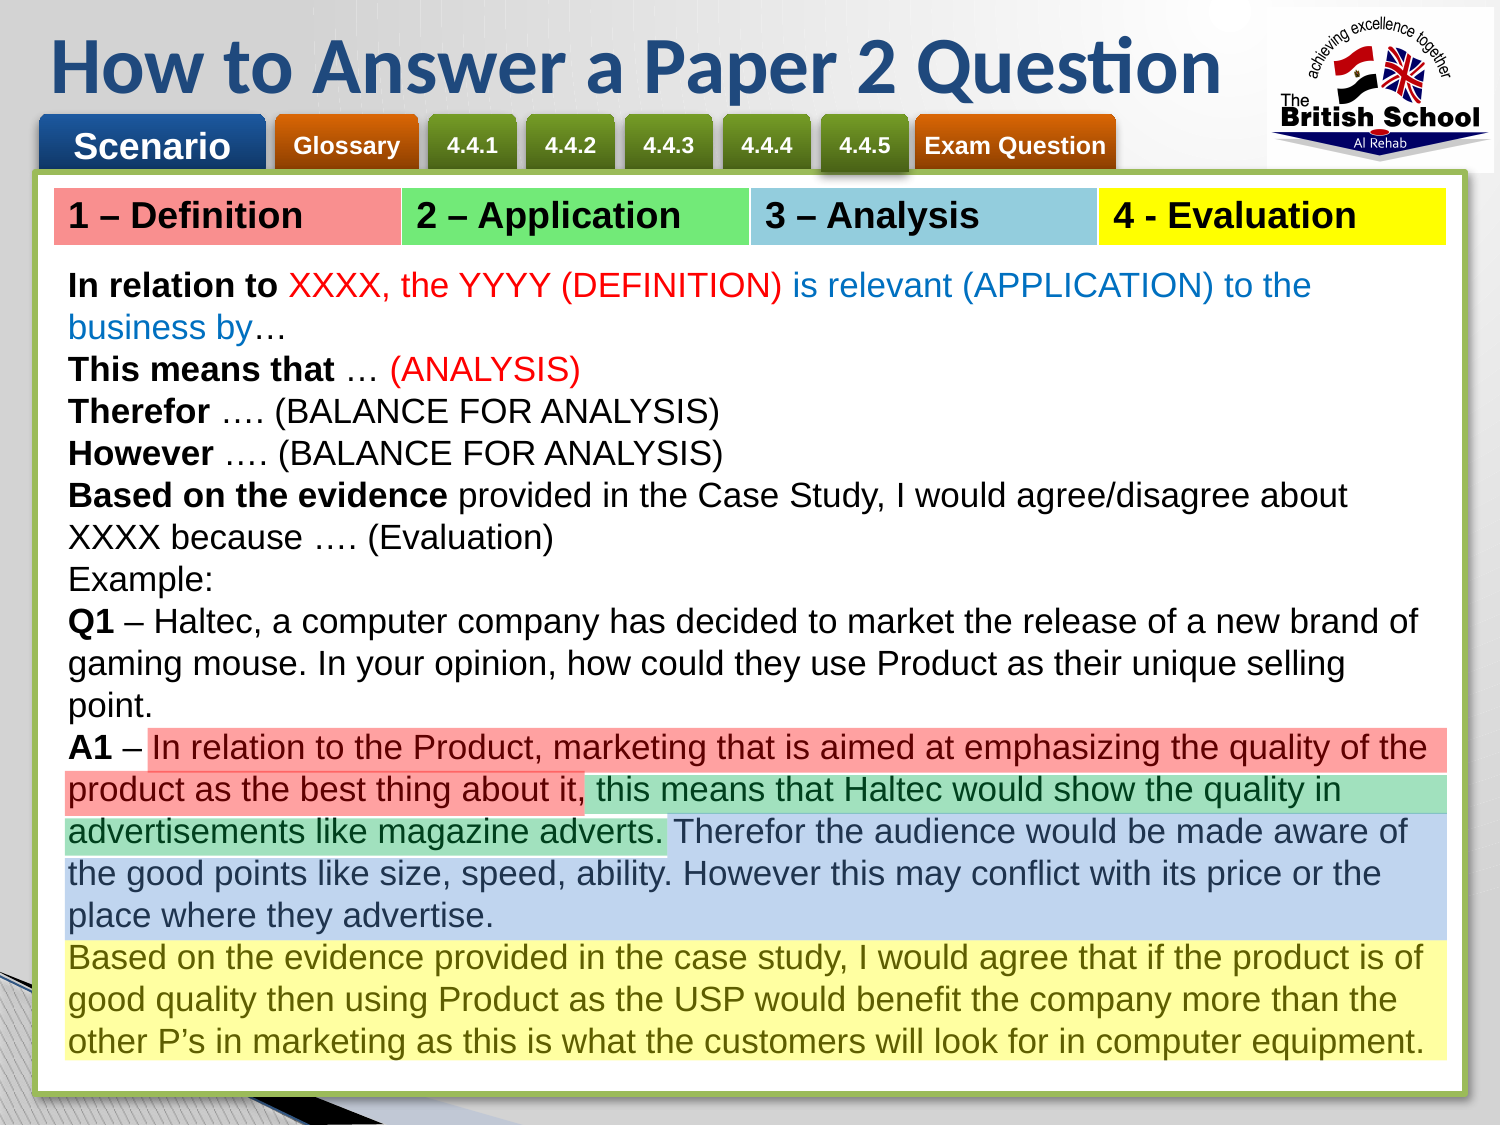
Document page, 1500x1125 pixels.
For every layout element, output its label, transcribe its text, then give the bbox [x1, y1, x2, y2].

text_box [584, 775, 1447, 814]
text_box In relation to XXXX, the YYYY (DEFINITION) is relevant (APPLICATION) to the business by… This means that … (ANALYSIS) Therefor …. (BALANCE FOR ANALYSIS) However …. (BALANCE FOR ANALYSIS) Based on the evidence provided in the Case Study, I would agree/disagree about XXXX because …. (Evaluation) Example: Q1 – Haltec, a computer company has decided to market the release of a new brand of gaming mouse. In your opinion, how could they use Product as their unique selling point. A1 – In relation to the Product, marketing that is aimed at emphasizing the quality of the product as the best thing about it, this means that Haltec would show the quality in advertisements like magazine adverts. Therefor the audience would be made aware of the good points like size, speed, ability. However this may conflict with its price or the place where they advertise. Based on the evidence provided in the case study, I would agree that if the product is of good quality then using Product as the USP would benefit the company more than the other P’s in marketing as this is what the customers will look for in computer equipment. [53, 255, 1447, 1068]
table_header 1 – Definition [54, 188, 401, 245]
text_box [667, 812, 1447, 858]
table_header 3 – Analysis [751, 188, 1097, 245]
text_box [64, 818, 667, 856]
text_box [64, 940, 1447, 1061]
text_box [147, 727, 1447, 773]
text_box [64, 770, 585, 816]
picture [281, 1114, 303, 1125]
text_box [64, 858, 1447, 940]
table_header 4 - Evaluation [1099, 188, 1446, 245]
title How to Answer a Paper 2 Question [35, 0, 1247, 122]
picture [1267, 7, 1495, 173]
table_header 2 – Application [402, 188, 749, 245]
text_box e [551, 0, 603, 5]
